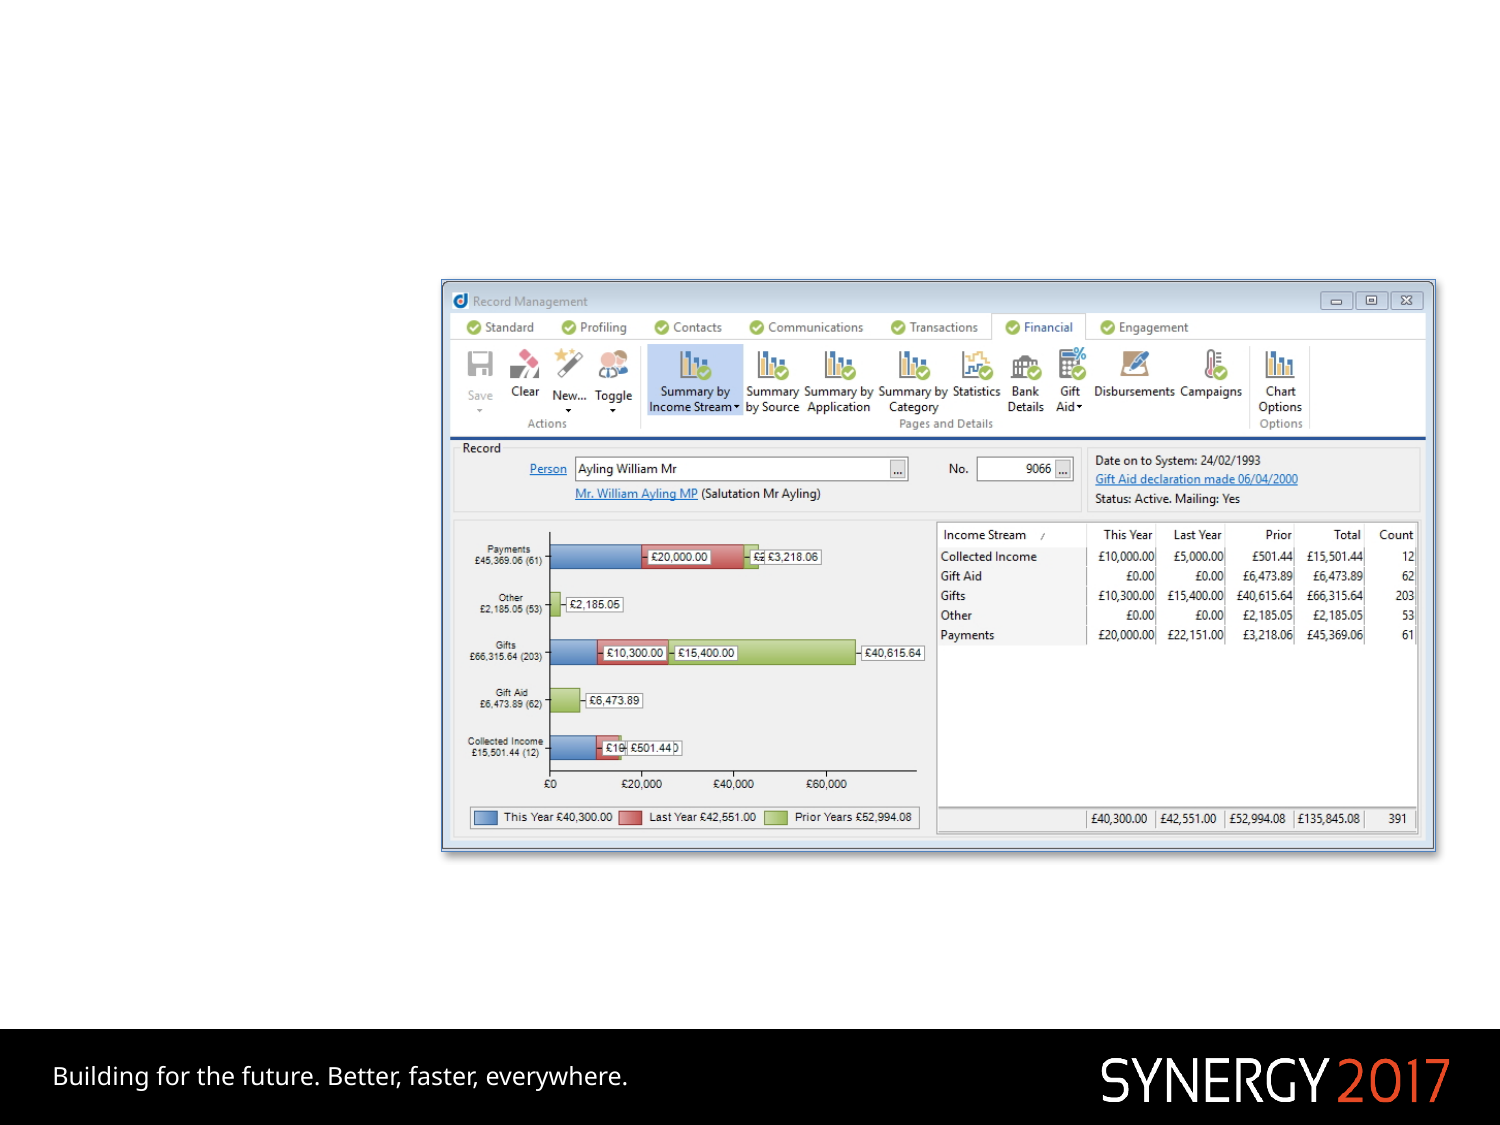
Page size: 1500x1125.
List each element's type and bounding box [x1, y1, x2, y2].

picture [441, 279, 1436, 853]
picture [1087, 1042, 1463, 1118]
